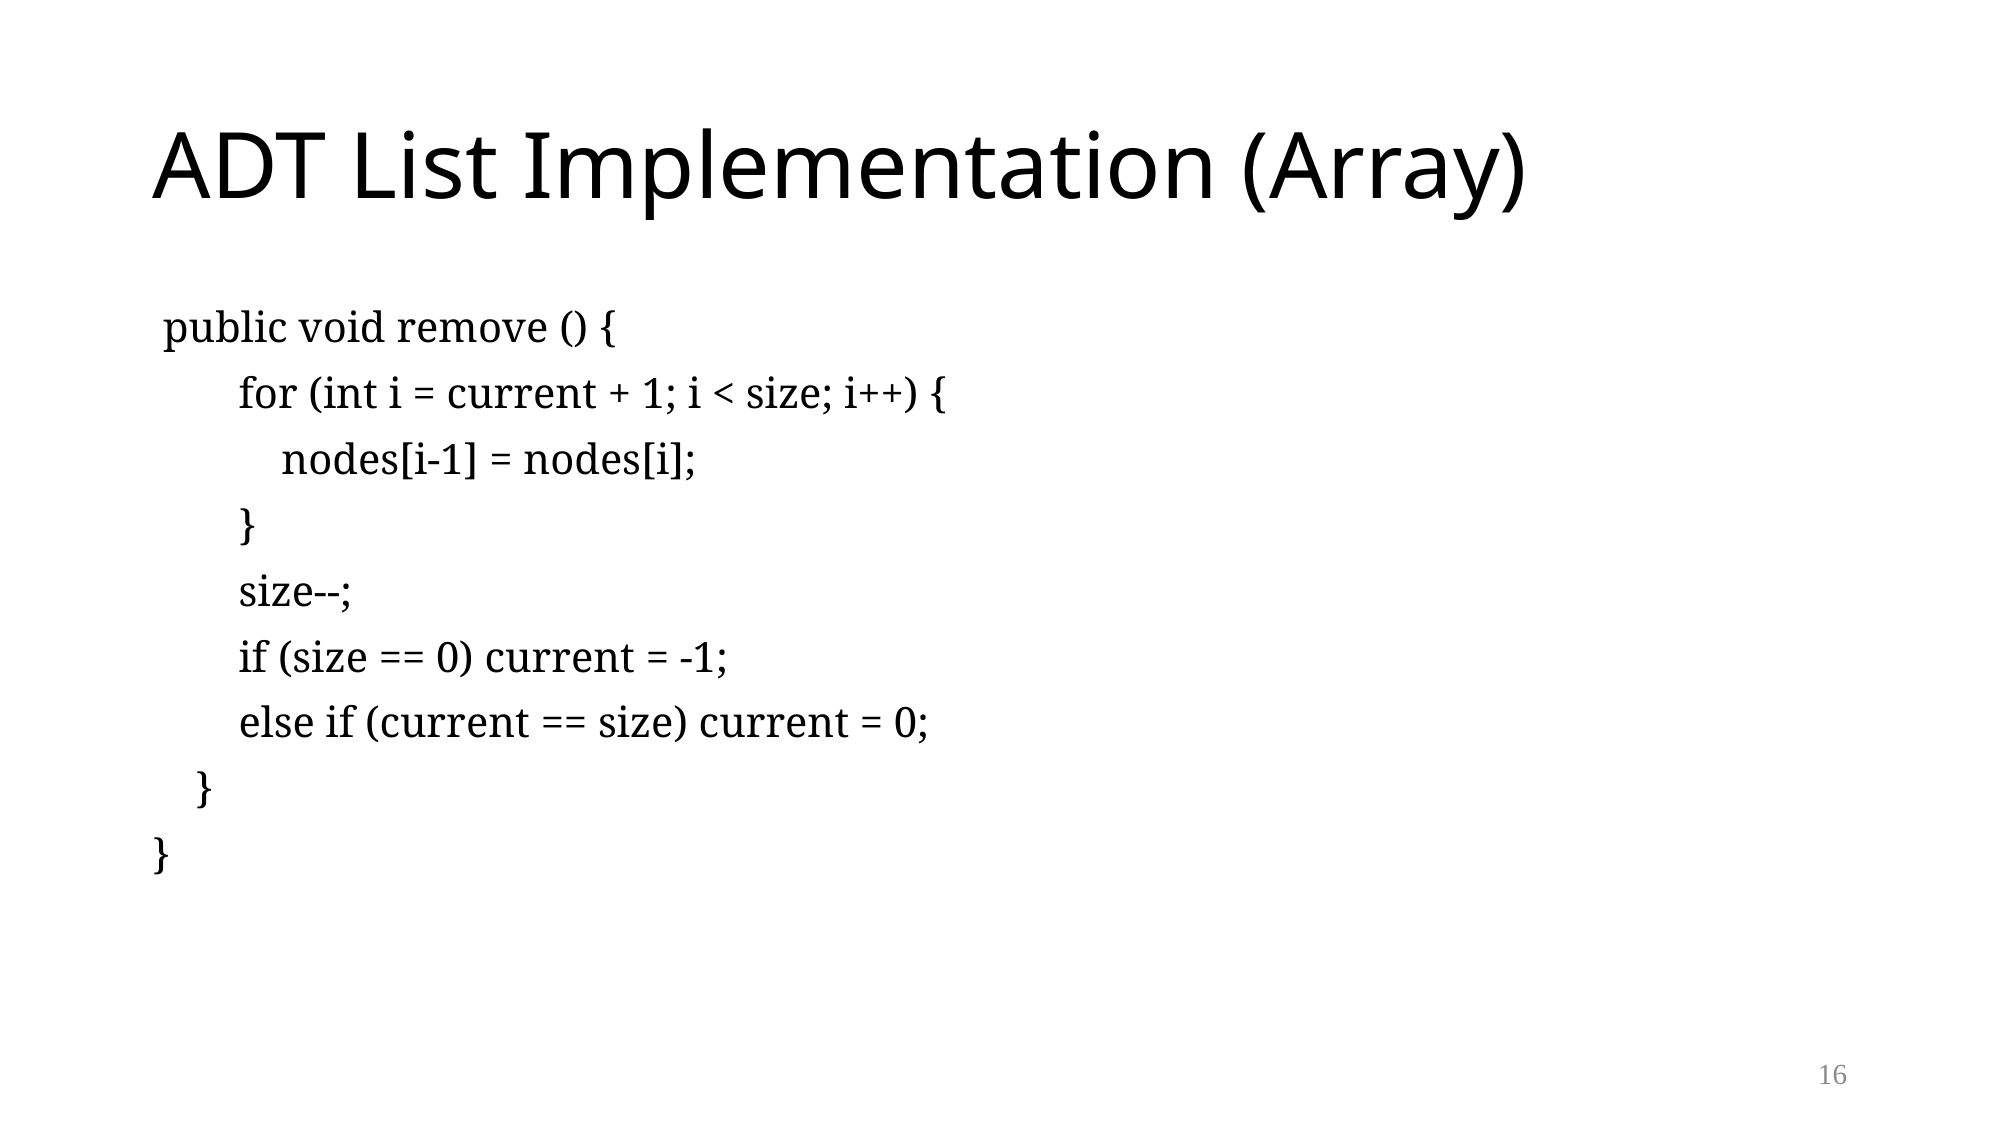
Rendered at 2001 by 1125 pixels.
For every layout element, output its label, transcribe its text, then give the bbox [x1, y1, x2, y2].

title ADT List Implementation (Array) [137, 59, 1863, 278]
list public void remove () { for (int i = current + 1; i < size; i++) { nodes[i-1] = nodes[i]; } size--; if (size == 0) current = -1; else if (current == size) current = 0; } } [137, 299, 1863, 1014]
slide_number 16 [1412, 1042, 1863, 1103]
